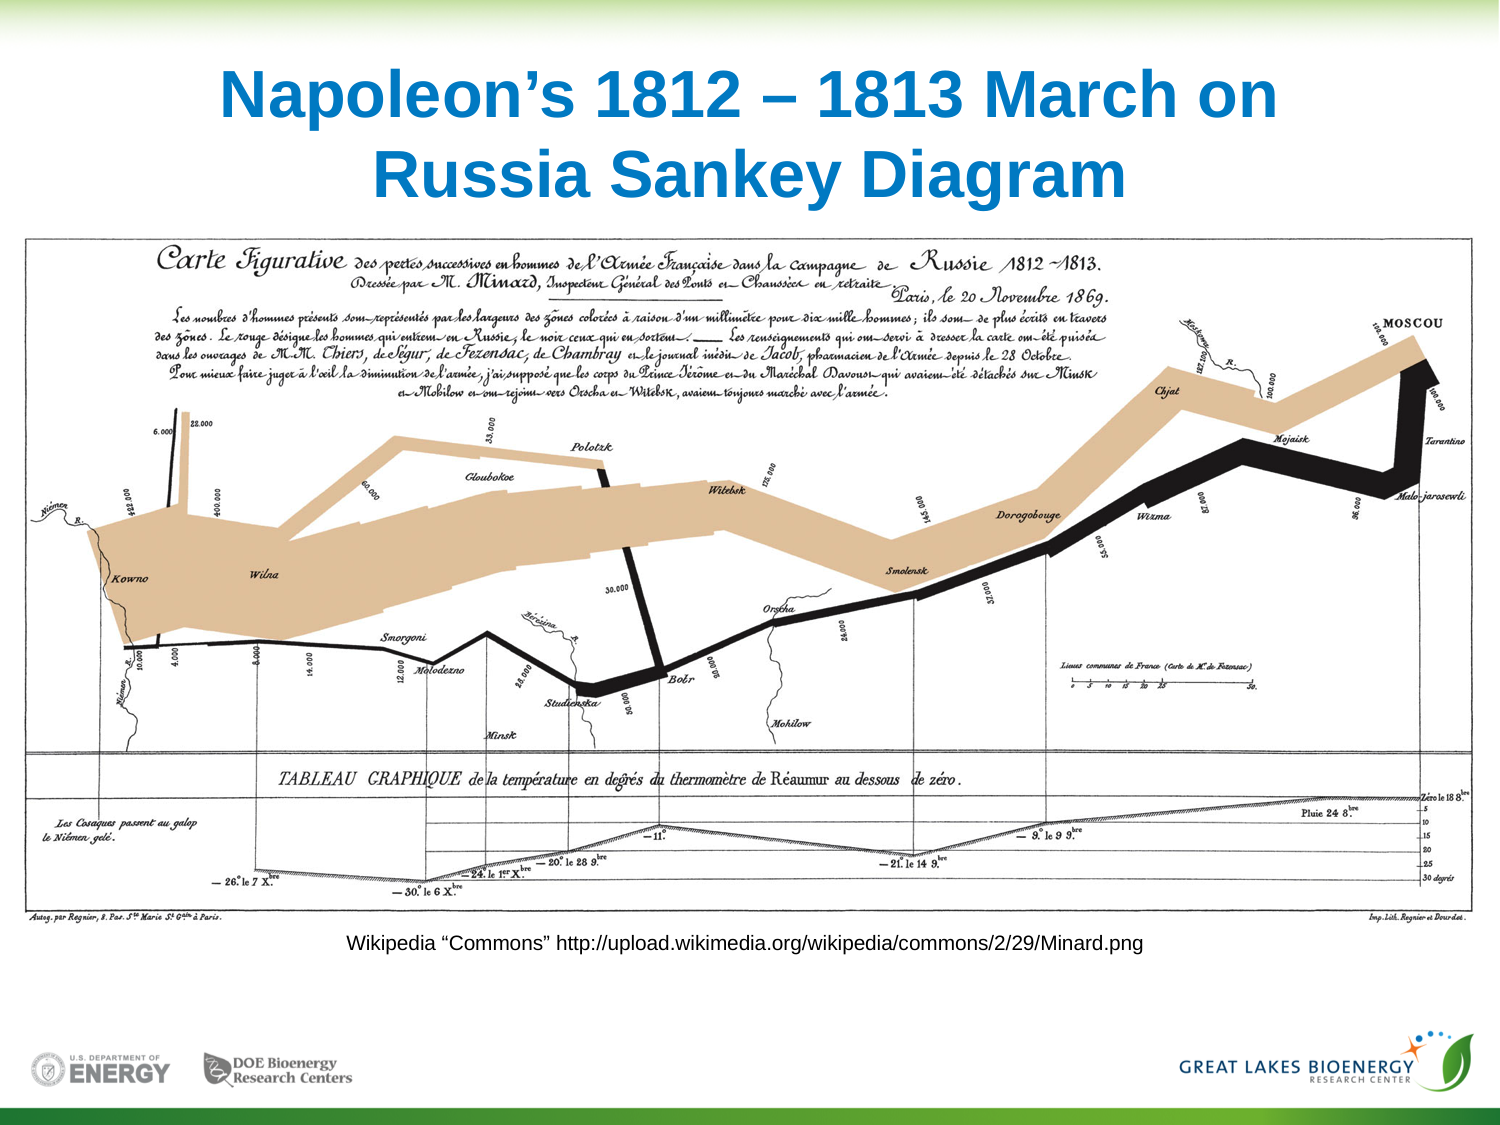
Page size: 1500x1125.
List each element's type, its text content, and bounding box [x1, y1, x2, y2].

picture [0, 0, 1500, 1125]
text_box Napoleon’s 1812 – 1813 March on Russia Sankey Diagram [125, 43, 1375, 219]
text_box Wikipedia “Commons” http://upload.wikimedia.org/wikipedia/commons/2/29/Minard.png [331, 935, 1159, 962]
